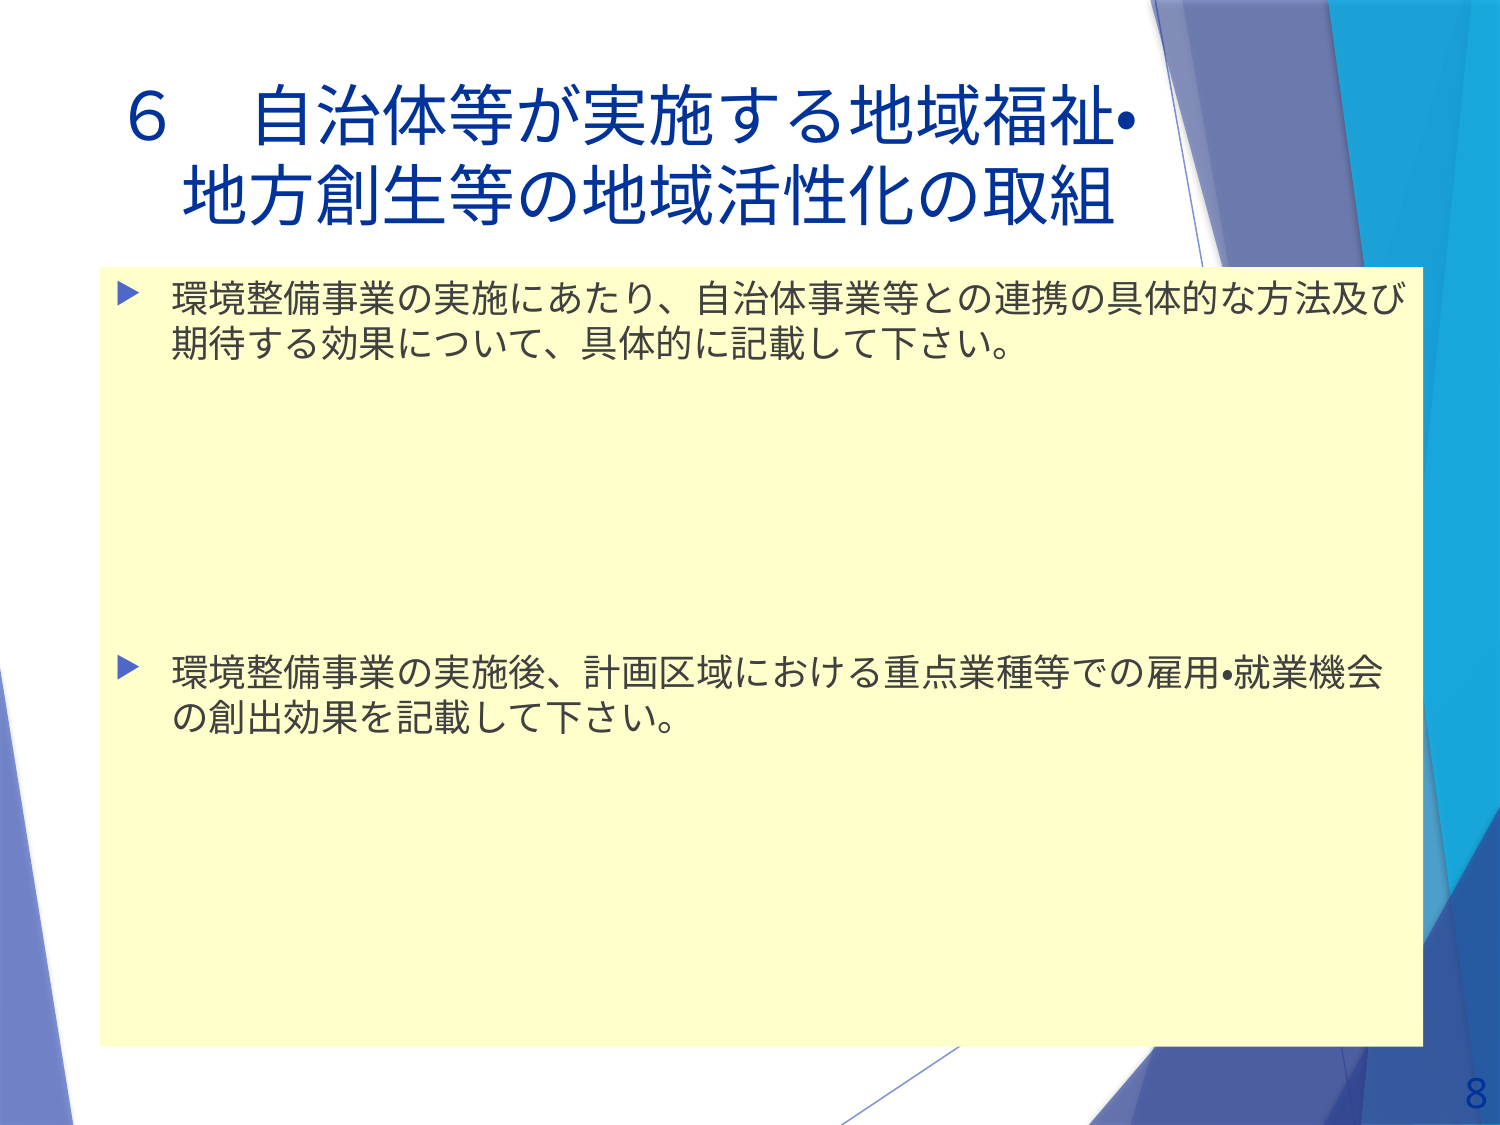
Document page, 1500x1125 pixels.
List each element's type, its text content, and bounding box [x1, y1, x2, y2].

list 環境整備事業の実施にあたり、自治体事業等との連携の具体的な方法及び期待する効果について、具体的に記載して下さい。 環境整備事業の実施後、計画区域における重点業種等での雇用・就業機会の創出効果を記載して下さい。 [99, 267, 1424, 1047]
title ６ 自治体等が実施する地域福祉・ 地方創生等の地域活性化の取組 [99, 66, 1355, 234]
slide_number 7 [1419, 1065, 1500, 1125]
